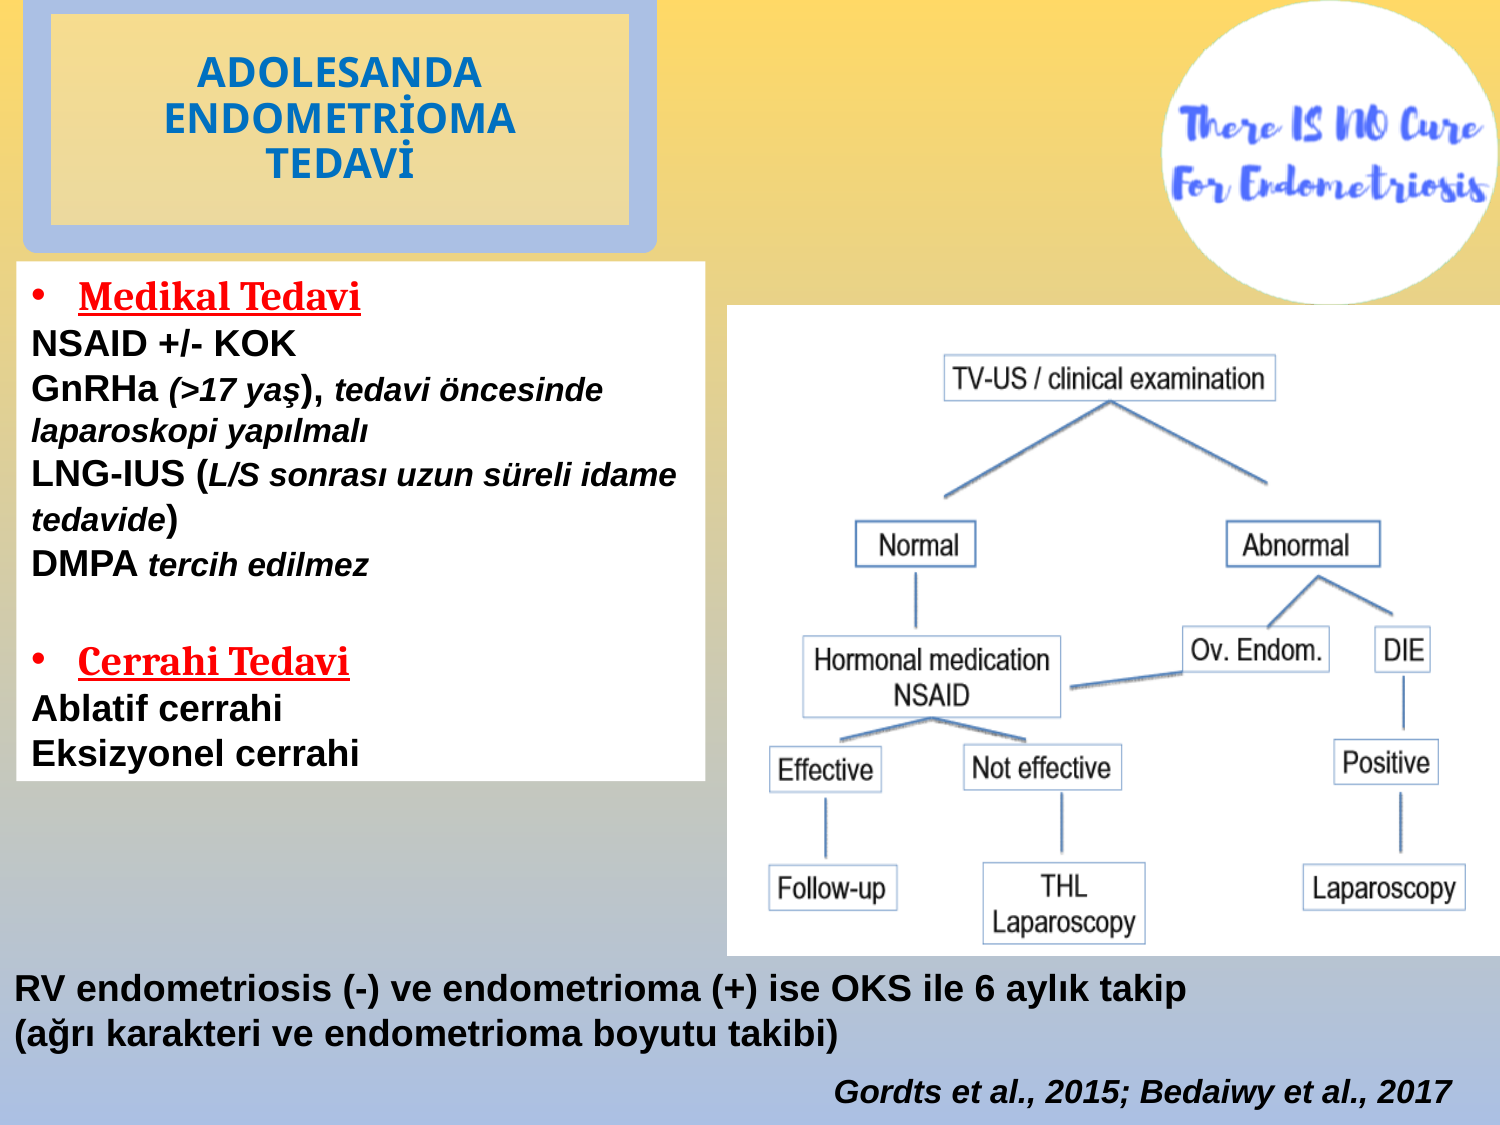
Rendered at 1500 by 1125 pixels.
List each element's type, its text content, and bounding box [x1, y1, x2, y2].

text_box Gordts et al., 2015; Bedaiwy et al., 2017 [818, 1062, 1500, 1118]
text_box RV endometriosis (-) ve endometrioma (+) ise OKS ile 6 aylık takip (ağrı karakteri ve endometrioma boyutu takibi) [0, 956, 1433, 1062]
text_box Medikal Tedavi NSAID +/- KOK GnRHa (>17 yaş), tedavi öncesinde laparoskopi yapılmalı LNG-IUS (L/S sonrası uzun süreli idame tedavide) DMPA tercih edilmez Cerrahi Tedavi Ablatif cerrahi Eksizyonel cerrahi [16, 261, 706, 782]
picture [726, 0, 1500, 956]
title ADOLESANDA ENDOMETRİOMA TEDAVİ [36, 0, 644, 240]
